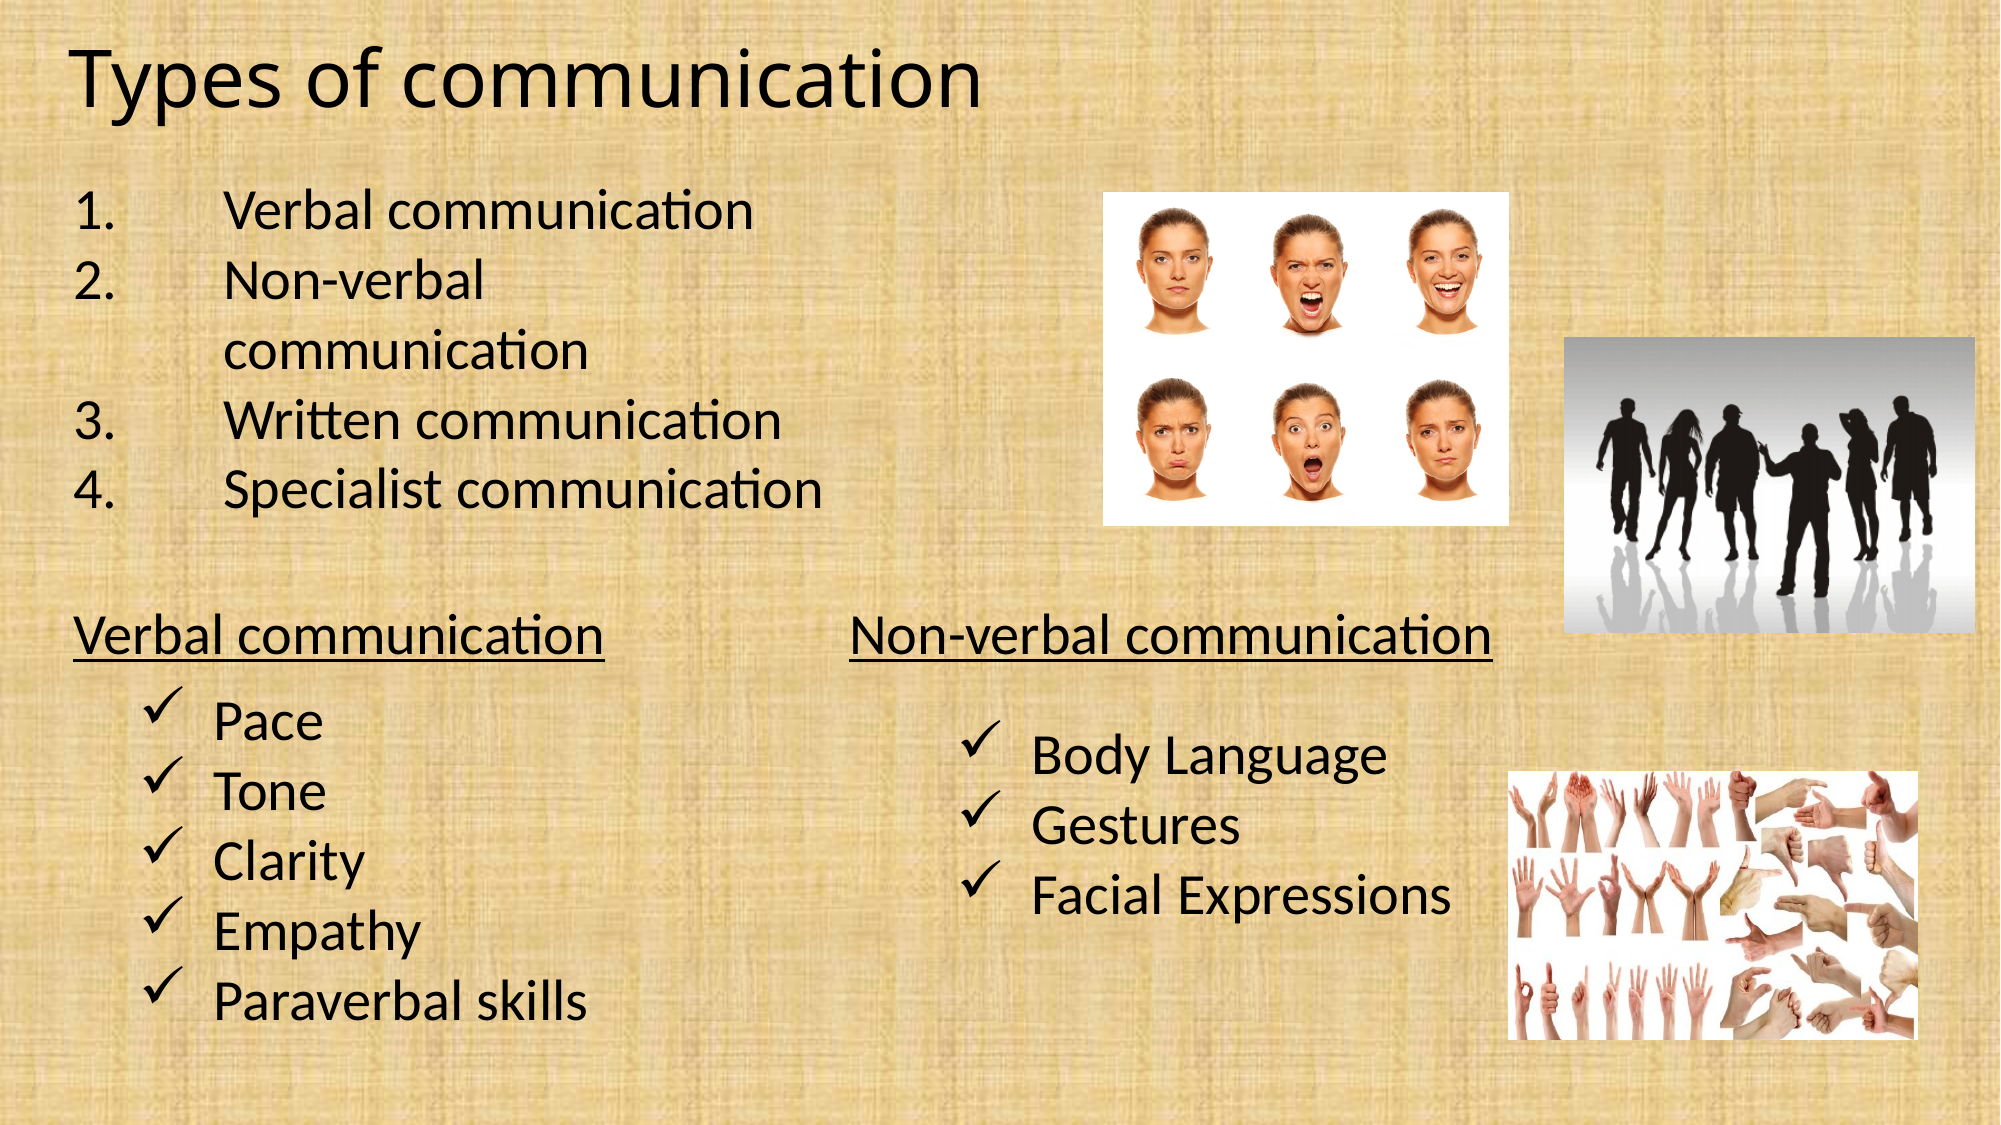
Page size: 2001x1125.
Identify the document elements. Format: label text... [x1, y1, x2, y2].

title Types of communication [53, 26, 1024, 136]
text_box Verbal communication [58, 589, 672, 674]
text_box Non-verbal communication [834, 589, 1543, 674]
picture [0, 0, 2001, 1125]
text_box Pace Tone Clarity Empathy Paraverbal skills [124, 675, 625, 1040]
text_box Verbal communication Non-verbal communication Written communication Specialist communication [58, 163, 869, 529]
text_box Body Language Gestures Facial Expressions [941, 709, 1556, 934]
